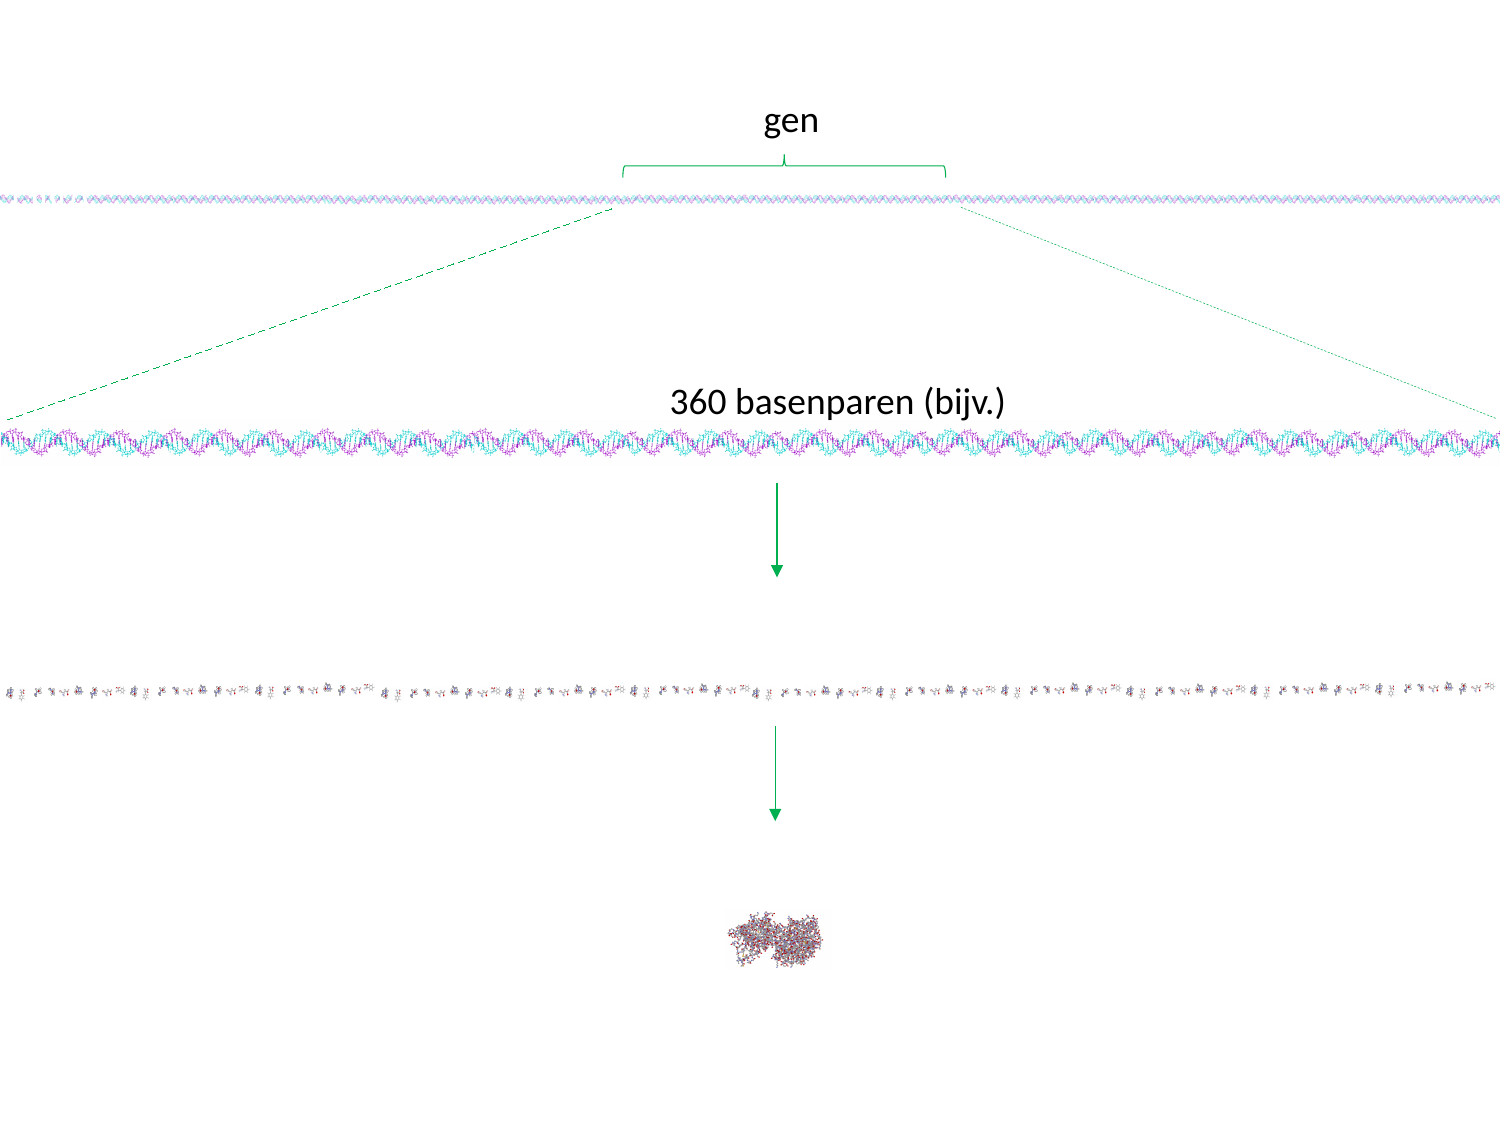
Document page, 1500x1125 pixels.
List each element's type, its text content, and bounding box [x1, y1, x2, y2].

picture [793, 686, 803, 698]
picture [171, 684, 181, 697]
picture [917, 684, 927, 697]
picture [408, 686, 420, 701]
picture [1222, 681, 1247, 699]
picture [18, 191, 41, 207]
picture [1261, 685, 1273, 700]
picture [774, 191, 796, 207]
picture [1042, 683, 1052, 696]
picture [156, 684, 168, 699]
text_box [796, 31, 812, 367]
picture [503, 685, 528, 702]
text_box 360 basenparen (bijv.) [774, 369, 1022, 430]
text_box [950, 203, 1498, 419]
text_box [622, 165, 728, 178]
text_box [159, 31, 175, 367]
picture [1097, 683, 1109, 698]
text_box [1112, 31, 1128, 367]
picture [1332, 683, 1344, 698]
picture [774, 909, 832, 969]
picture [657, 683, 669, 698]
picture [671, 683, 681, 696]
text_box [737, 0, 762, 1125]
picture [183, 684, 195, 699]
picture [972, 682, 997, 699]
picture [601, 682, 626, 700]
text_box gen [812, 88, 835, 148]
picture [698, 681, 710, 696]
picture [930, 684, 942, 699]
picture [1318, 680, 1330, 695]
picture [308, 683, 320, 698]
text_box [812, 165, 947, 178]
picture [0, 191, 13, 207]
picture [820, 683, 832, 698]
picture [435, 686, 447, 701]
picture [197, 682, 209, 697]
picture [834, 686, 846, 701]
picture [351, 680, 375, 698]
picture [449, 683, 461, 698]
picture [463, 686, 475, 701]
text_box [774, 154, 796, 178]
picture [1, 420, 728, 466]
picture [1167, 684, 1177, 697]
picture [1346, 680, 1371, 698]
picture [128, 684, 152, 701]
picture [1471, 681, 1483, 696]
picture [1248, 683, 1260, 698]
picture [573, 682, 585, 697]
picture [296, 683, 306, 696]
picture [59, 685, 71, 700]
picture [683, 683, 696, 698]
picture [1054, 683, 1067, 698]
picture [477, 683, 502, 701]
picture [779, 686, 791, 700]
picture [1303, 683, 1316, 698]
picture [1416, 681, 1426, 694]
picture [281, 683, 293, 698]
picture [4, 685, 28, 702]
picture [115, 683, 126, 698]
picture [848, 683, 873, 700]
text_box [1410, 31, 1426, 367]
picture [1069, 680, 1081, 695]
picture [1426, 191, 1500, 207]
picture [336, 683, 348, 698]
picture [628, 683, 653, 700]
picture [1291, 683, 1301, 696]
picture [999, 683, 1024, 700]
text_box 360 basenparen (bijv.) [654, 369, 728, 430]
picture [45, 191, 60, 207]
picture [32, 685, 44, 700]
picture [774, 420, 1500, 466]
picture [887, 687, 899, 701]
picture [64, 191, 159, 207]
picture [1428, 681, 1441, 696]
picture [1028, 683, 1040, 698]
picture [903, 684, 915, 699]
picture [1128, 191, 1410, 203]
picture [1277, 683, 1289, 698]
picture [874, 684, 886, 700]
picture [379, 686, 391, 701]
picture [1443, 679, 1455, 694]
picture [88, 685, 100, 701]
picture [1194, 681, 1206, 696]
picture [253, 683, 277, 700]
picture [175, 191, 485, 207]
picture [1402, 681, 1414, 696]
picture [546, 685, 556, 697]
picture [1083, 683, 1095, 698]
picture [532, 685, 544, 700]
picture [712, 683, 724, 699]
picture [958, 684, 970, 700]
picture [587, 685, 599, 700]
picture [559, 685, 571, 700]
picture [1124, 684, 1149, 701]
picture [322, 680, 334, 695]
picture [501, 191, 728, 207]
picture [1373, 681, 1398, 698]
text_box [485, 32, 501, 367]
picture [812, 191, 1112, 207]
picture [102, 685, 114, 700]
picture [806, 686, 818, 700]
picture [944, 682, 956, 697]
picture [1457, 681, 1469, 697]
text_box gen [774, 88, 796, 148]
picture [73, 683, 85, 698]
picture [47, 685, 57, 698]
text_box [3, 208, 612, 421]
picture [1110, 680, 1122, 696]
picture [1484, 679, 1496, 694]
picture [422, 686, 432, 699]
picture [212, 684, 224, 699]
picture [1153, 684, 1165, 699]
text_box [728, 0, 737, 1125]
picture [1180, 684, 1192, 699]
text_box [762, 0, 774, 1125]
picture [1208, 684, 1220, 699]
picture [392, 688, 404, 703]
picture [226, 682, 250, 699]
